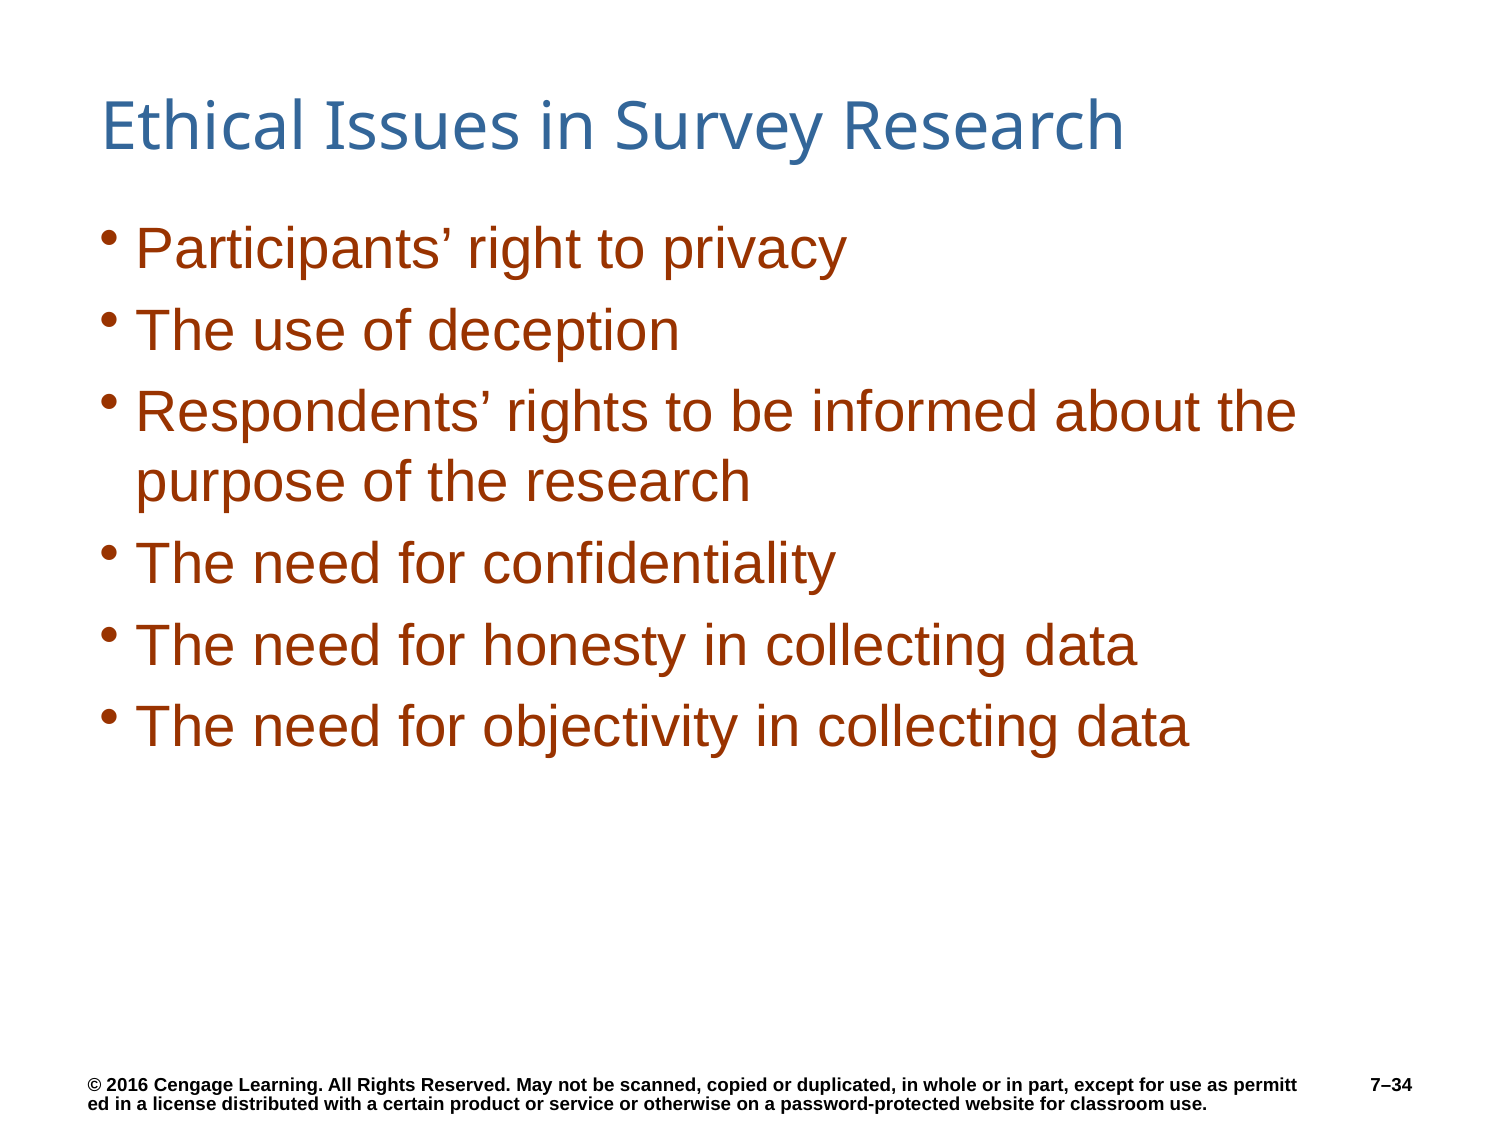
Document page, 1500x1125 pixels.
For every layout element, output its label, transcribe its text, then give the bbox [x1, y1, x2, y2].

list Participants’ right to privacy The use of deception Respondents’ rights to be informed about the purpose of the research The need for confidentiality The need for honesty in collecting data The need for objectivity in collecting data [84, 202, 1414, 1013]
footer © 2016 Cengage Learning. All Rights Reserved. May not be scanned, copied or duplicated, in whole or in part, except for use as permitted in a license distributed with a certain product or service or otherwise on a password-protected website for classroom use. [87, 1057, 1050, 1103]
slide_number 7–34 [1050, 1042, 1413, 1103]
title Ethical Issues in Survey Research [85, 75, 1411, 171]
